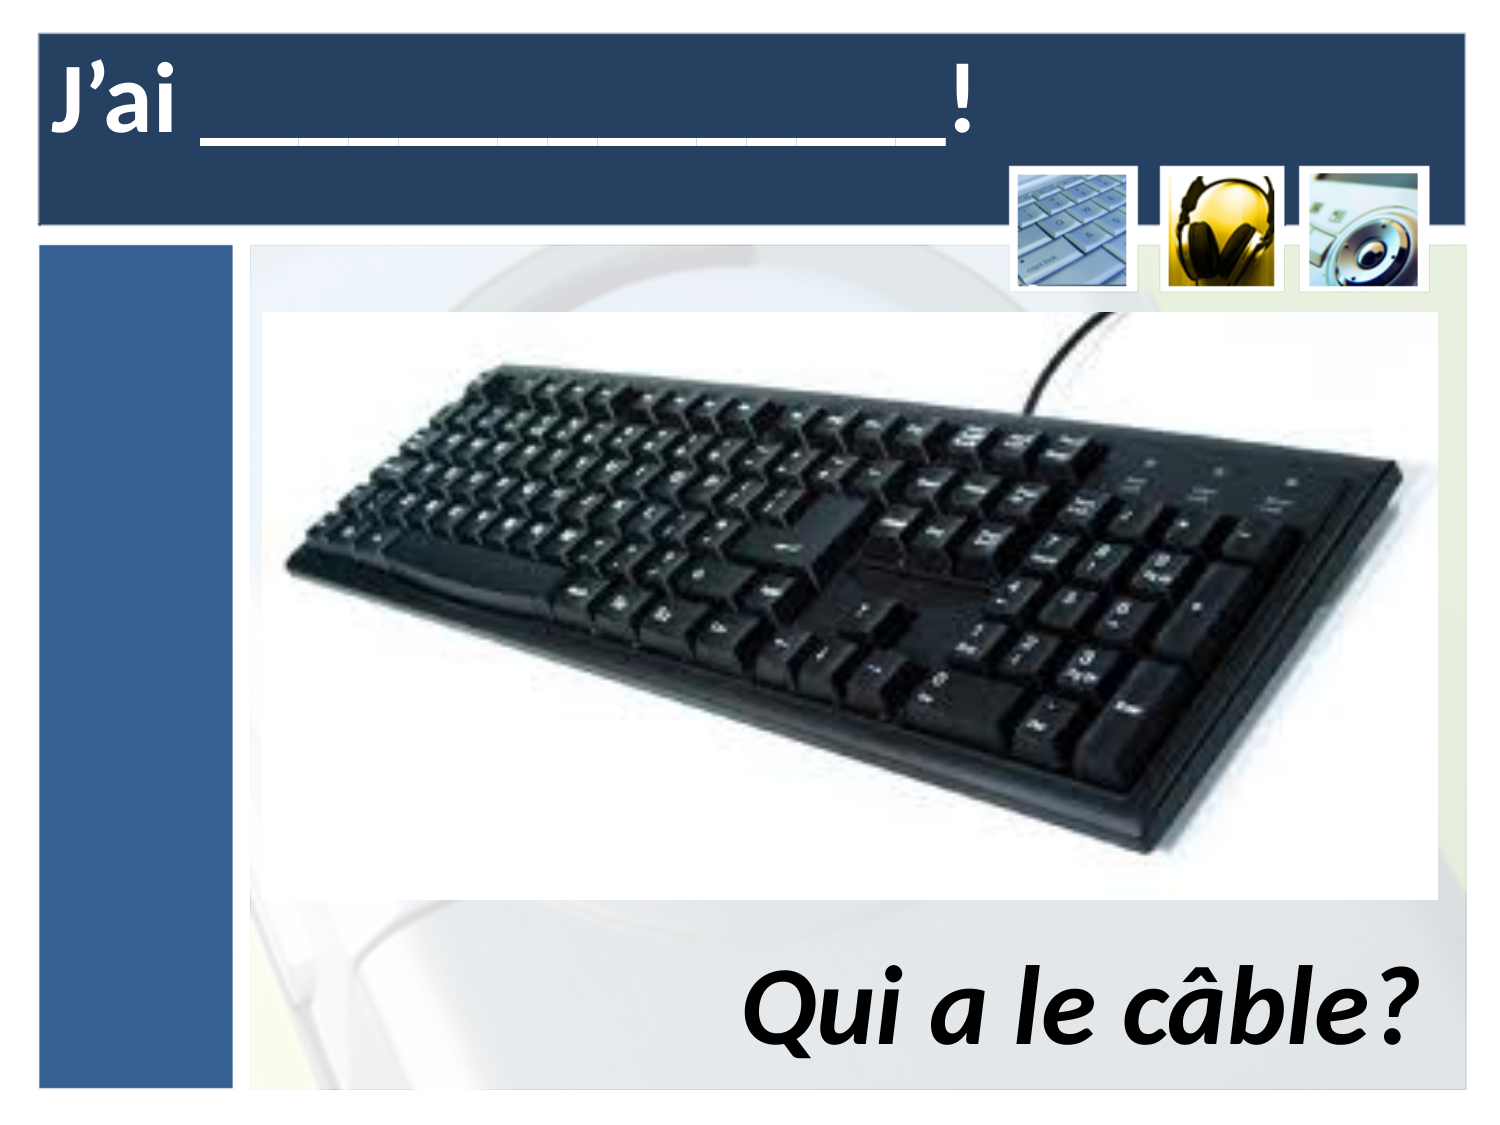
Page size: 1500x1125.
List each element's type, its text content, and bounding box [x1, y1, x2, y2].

picture [0, 0, 1500, 1125]
text_box J’ai _______________! [36, 24, 1224, 160]
text_box Qui a le câble? [249, 924, 1438, 1075]
